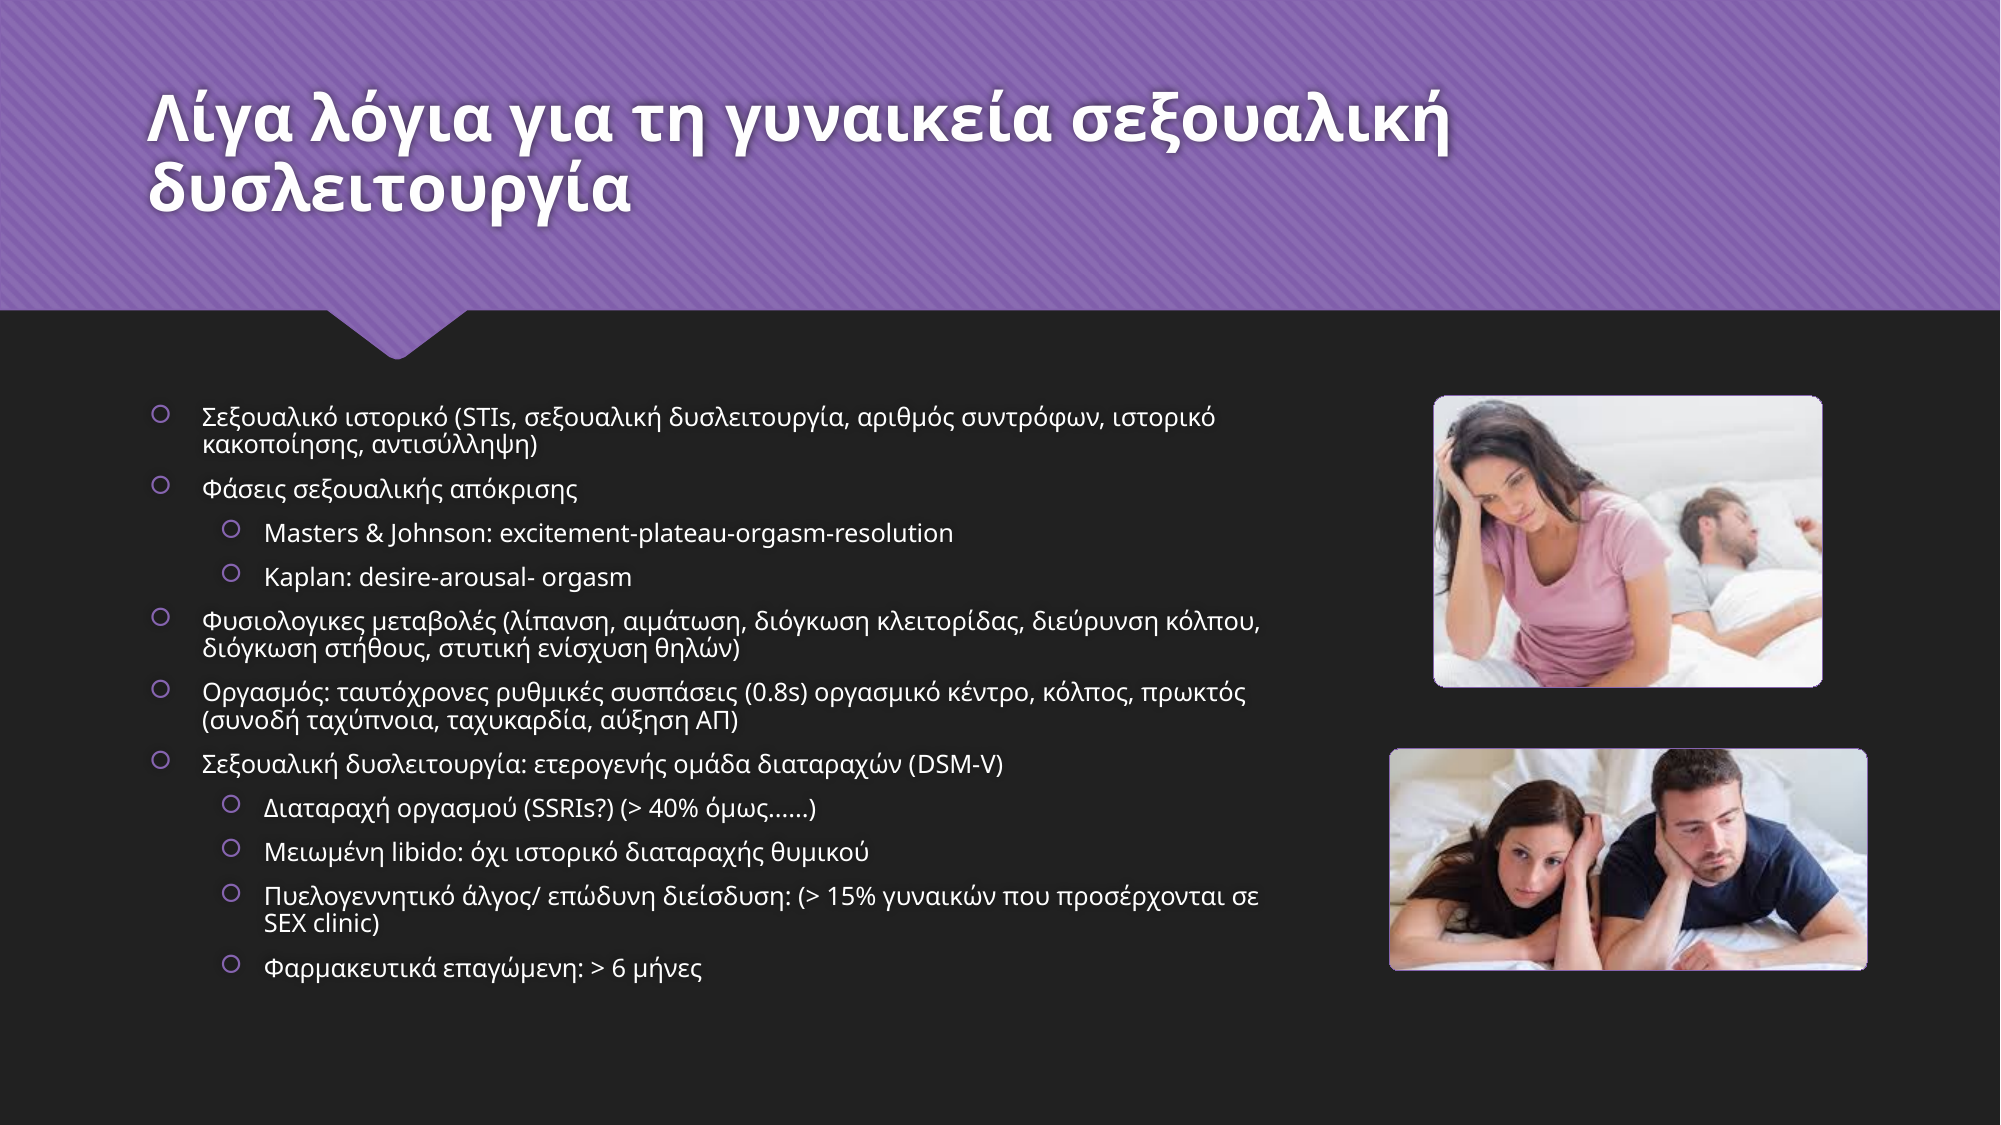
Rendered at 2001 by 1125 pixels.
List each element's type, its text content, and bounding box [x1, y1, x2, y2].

title Λίγα λόγια για τη γυναικεία σεξουαλική δυσλειτουργία [132, 73, 1868, 233]
picture [1388, 748, 1868, 971]
list Σεξουαλικό ιστορικό (STIs, σεξουαλική δυσλειτουργία, αριθμός συντρόφων, ιστορικό κακοποίησης, αντισύλληψη) Φάσεις σεξουαλικής απόκρισης Masters & Johnson: excitement-plateau-orgasm-resolution Kaplan: desire-arousal- orgasm Φυσιολογικες μεταβολές (λίπανση, αιμάτωση, διόγκωση κλειτορίδας, διεύρυνση κόλπου, διόγκωση στήθους, στυτική ενίσχυση θηλών) Οργασμός: ταυτόχρονες ρυθμικές συσπάσεις (0.8s) οργασμικό κέντρο, κόλπος, πρωκτός (συνοδή ταχύπνοια, ταχυκαρδία, αύξηση ΑΠ) Σεξουαλική δυσλειτουργία: ετερογενής ομάδα διαταραχών (DSM-V) Διαταραχή οργασμού (SSRIs?) (> 40% όμως......) Μειωμένη libido: όχι ιστορικό διαταραχής θυμικού Πυελογεννητικό άλγος/ επώδυνη διείσδυση: (> 15% γυναικών που προσέρχονται σε SEX clinic) Φαρμακευτικά επαγώμενη: > 6 μήνες [134, 395, 1316, 992]
picture [1433, 395, 1823, 688]
